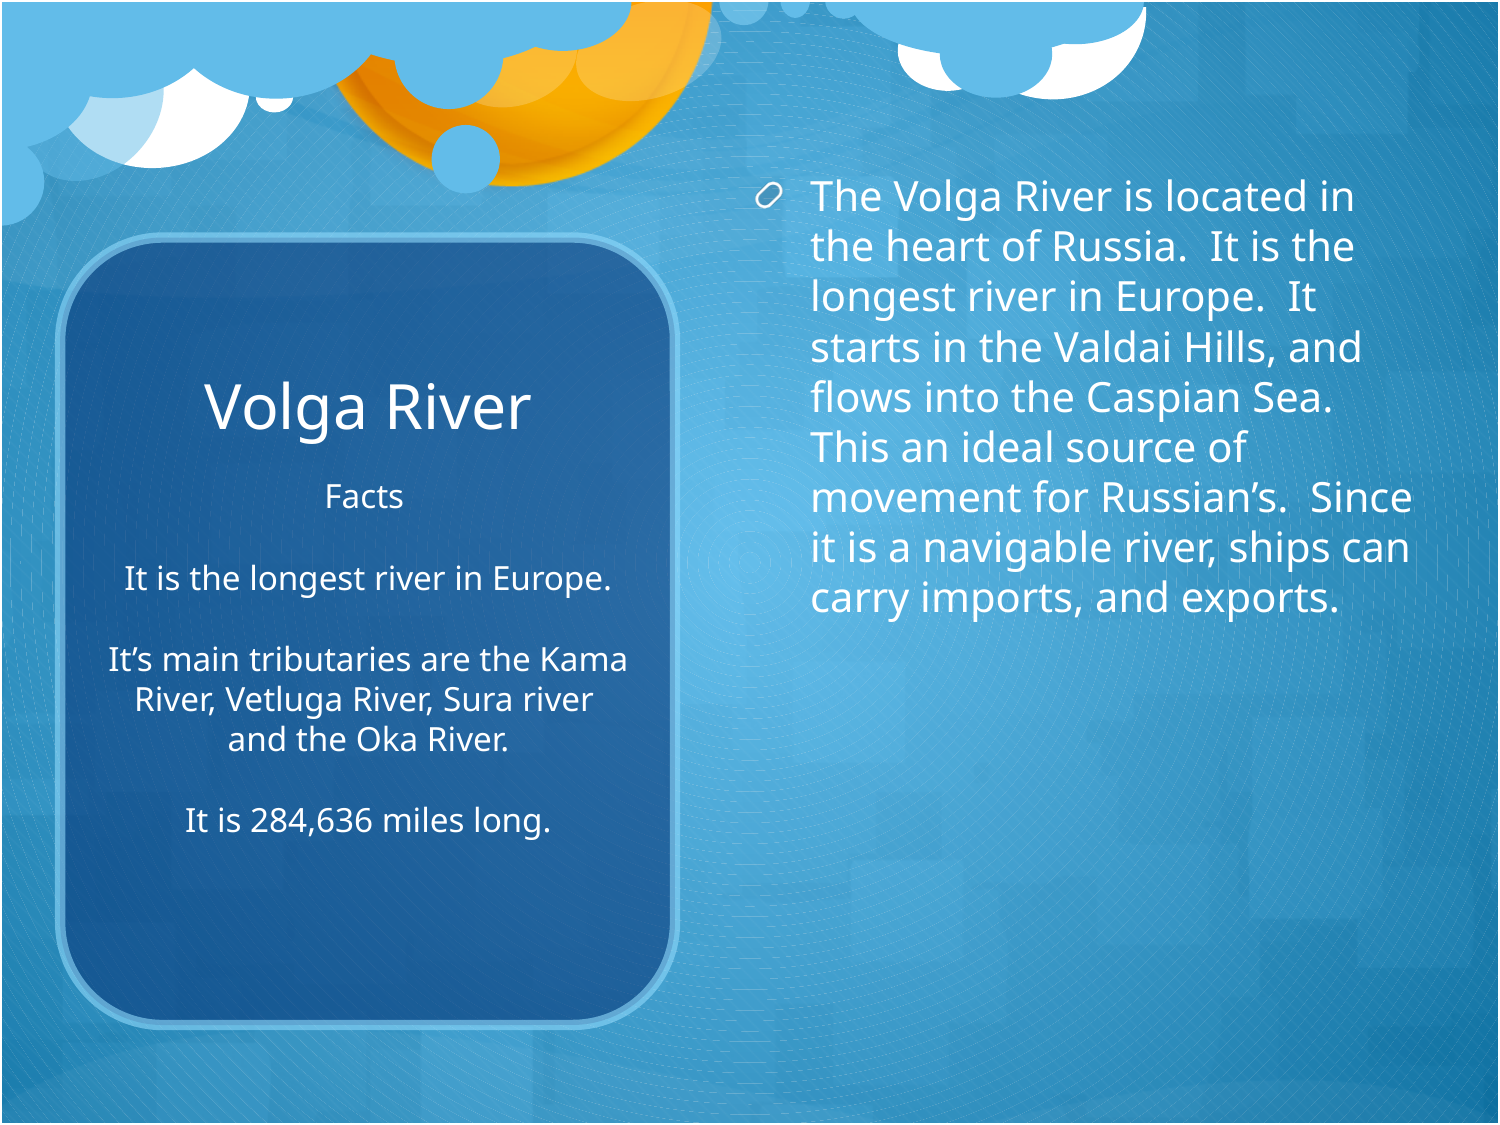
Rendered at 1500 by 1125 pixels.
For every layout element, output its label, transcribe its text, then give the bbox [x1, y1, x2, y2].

title Volga River [87, 275, 650, 450]
list Facts It is the longest river in Europe. It’s main tributaries are the Kama River, Vetluga River, Sura river and the Oka River. It is 284,636 miles long. [87, 467, 650, 988]
picture [2, 2, 1498, 1123]
list The Volga River is located in the heart of Russia. It is the longest river in Europe. It starts in the Valdai Hills, and flows into the Caspian Sea. This an ideal source of movement for Russian’s. Since it is a navigable river, ships can carry imports, and exports. [738, 162, 1438, 1025]
